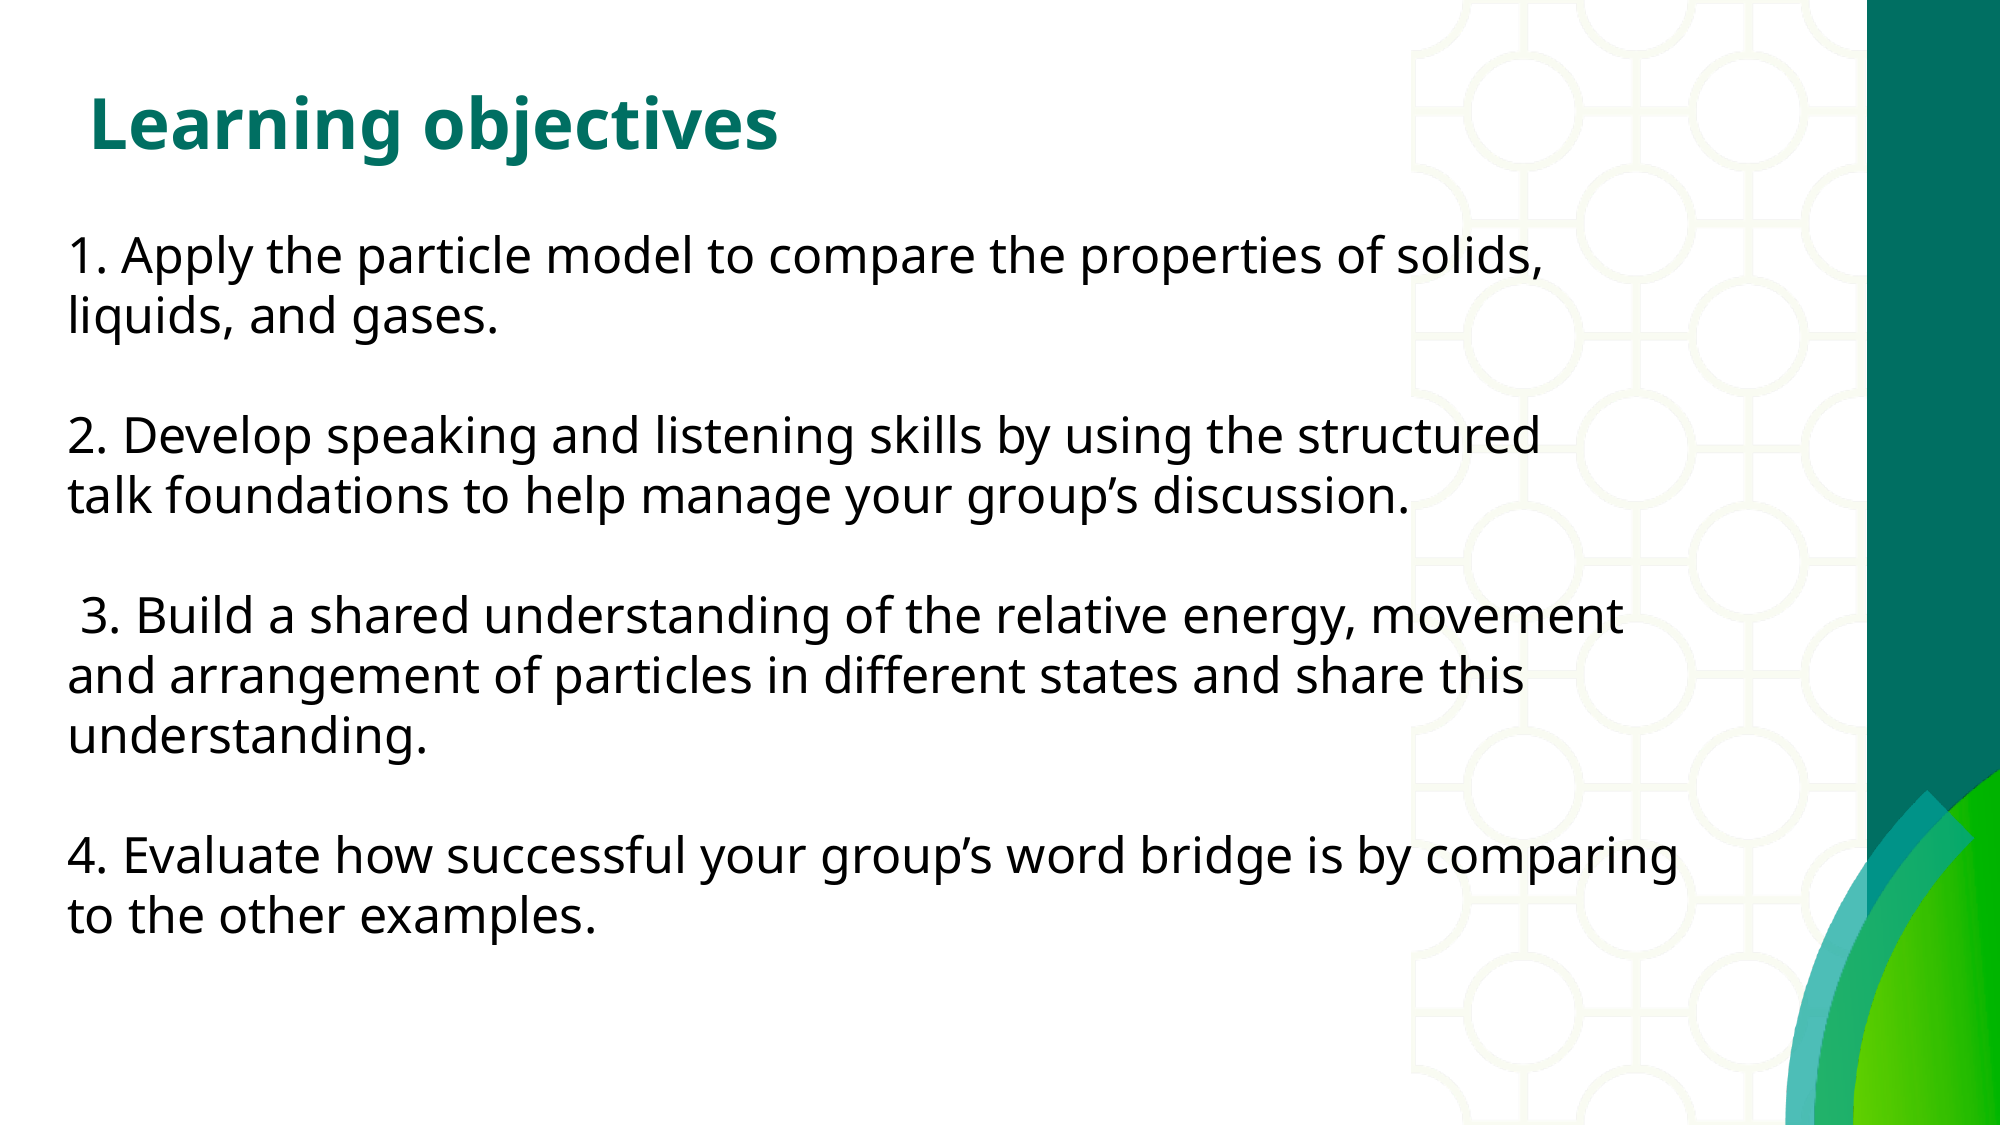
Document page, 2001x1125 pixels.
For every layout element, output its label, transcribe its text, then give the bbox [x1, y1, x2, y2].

text_box Apply the particle model to compare the properties of solids, liquids, and gases. 2. Develop speaking and listening skills by using the structured talk foundations to help manage your group’s discussion. 3. Build a shared understanding of the relative energy, movement and arrangement of particles in different states and share this understanding. 4. Evaluate how successful your group’s word bridge is by comparing to the other examples. [52, 215, 1743, 996]
picture [1411, 0, 2001, 1125]
title Learning objectives [88, 88, 1743, 161]
